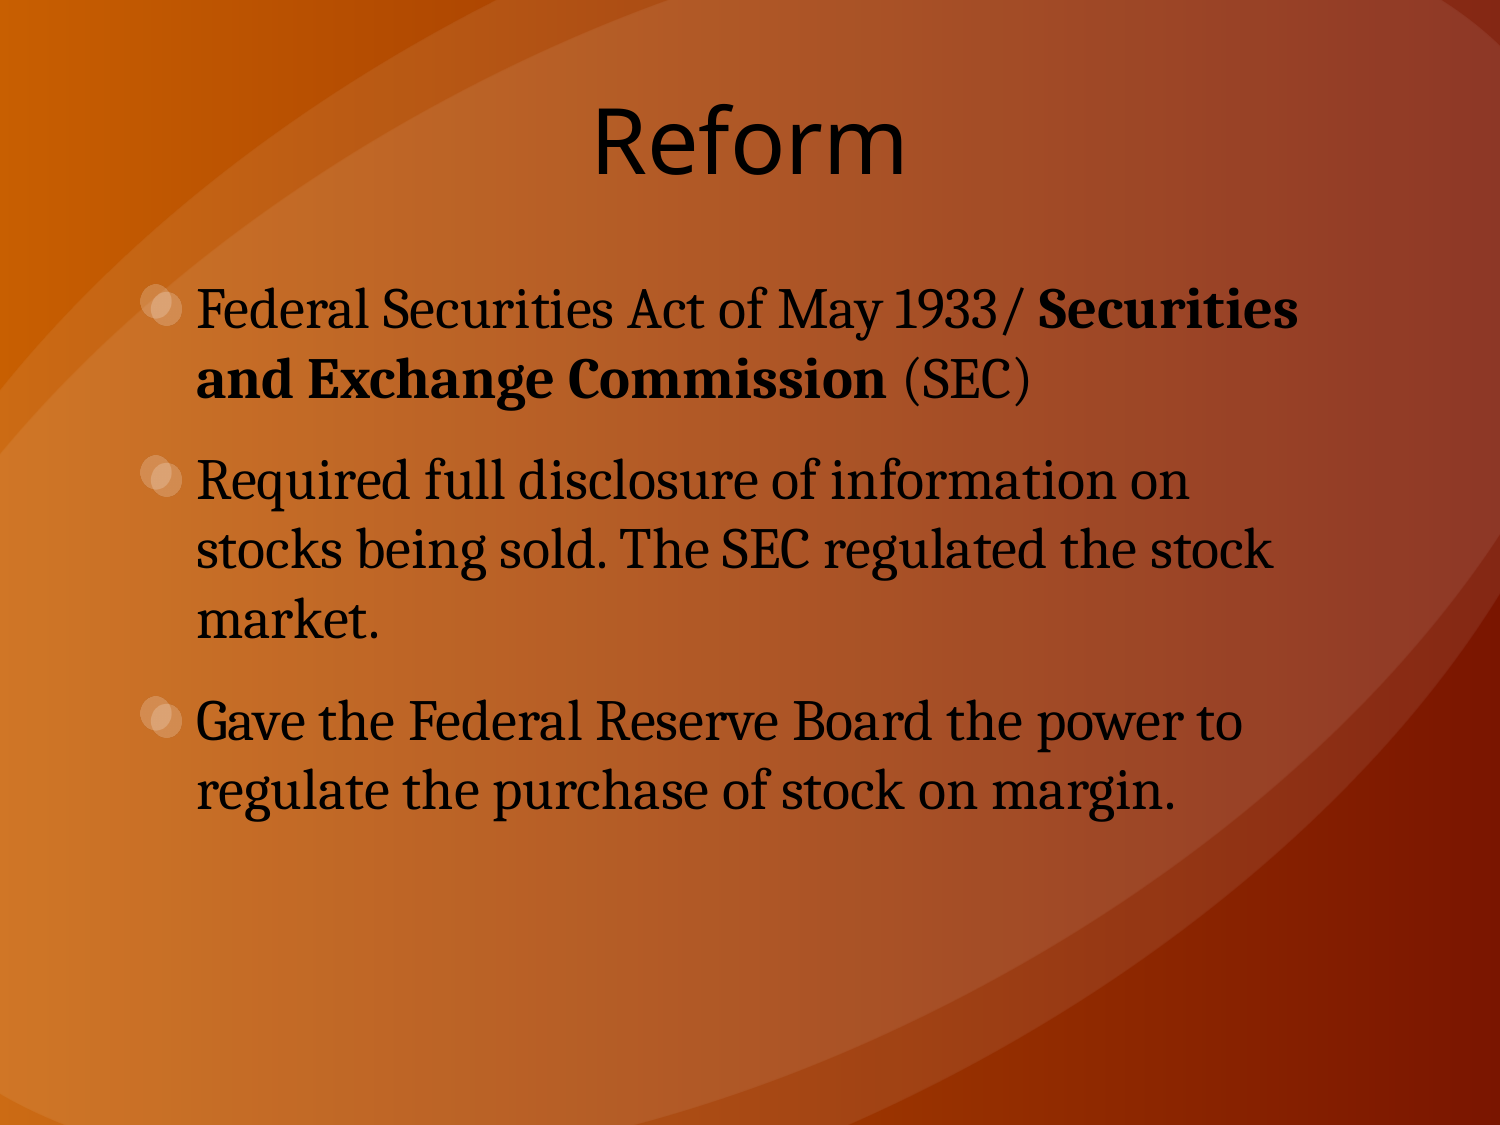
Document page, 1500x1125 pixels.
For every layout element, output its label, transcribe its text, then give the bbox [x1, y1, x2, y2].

title Reform [283, 45, 1216, 200]
list Federal Securities Act of May 1933/ Securities and Exchange Commission (SEC) Required full disclosure of information on stocks being sold. The SEC regulated the stock market. Gave the Federal Reserve Board the power to regulate the purchase of stock on margin. [125, 262, 1338, 963]
picture [0, 0, 1500, 1125]
